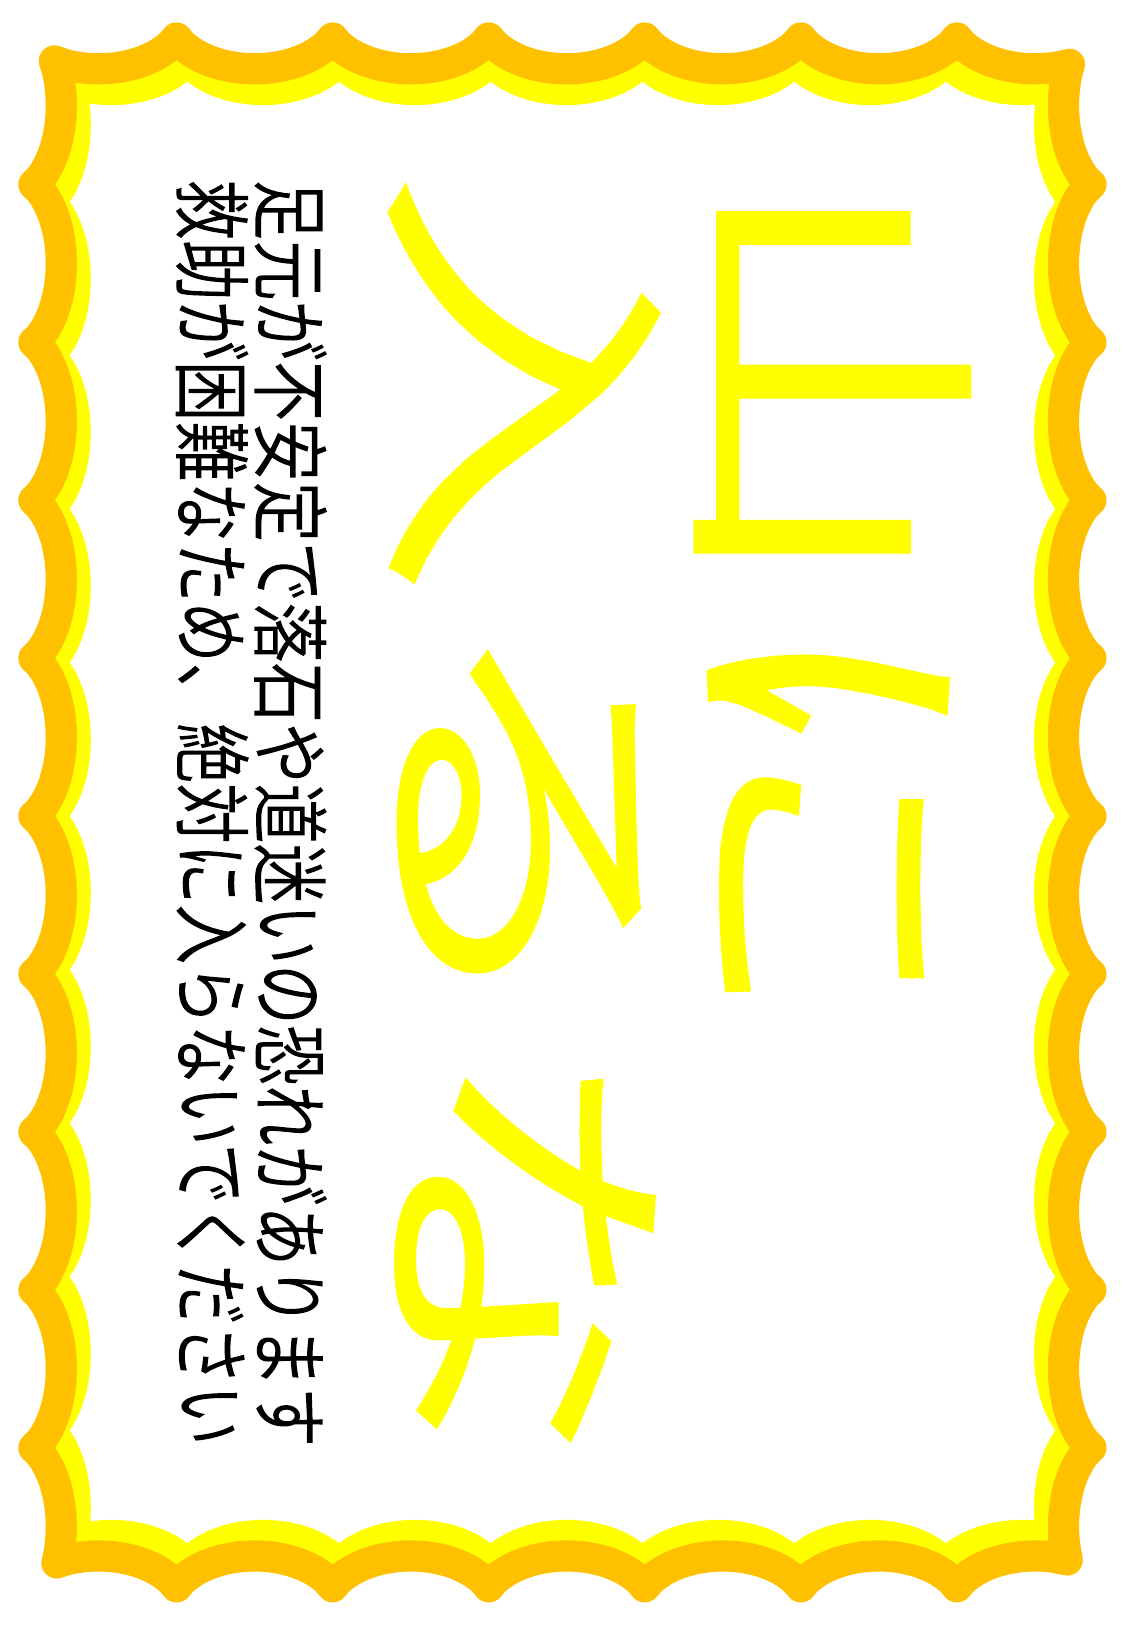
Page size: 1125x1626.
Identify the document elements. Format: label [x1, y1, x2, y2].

text_box [33, 37, 1092, 1588]
